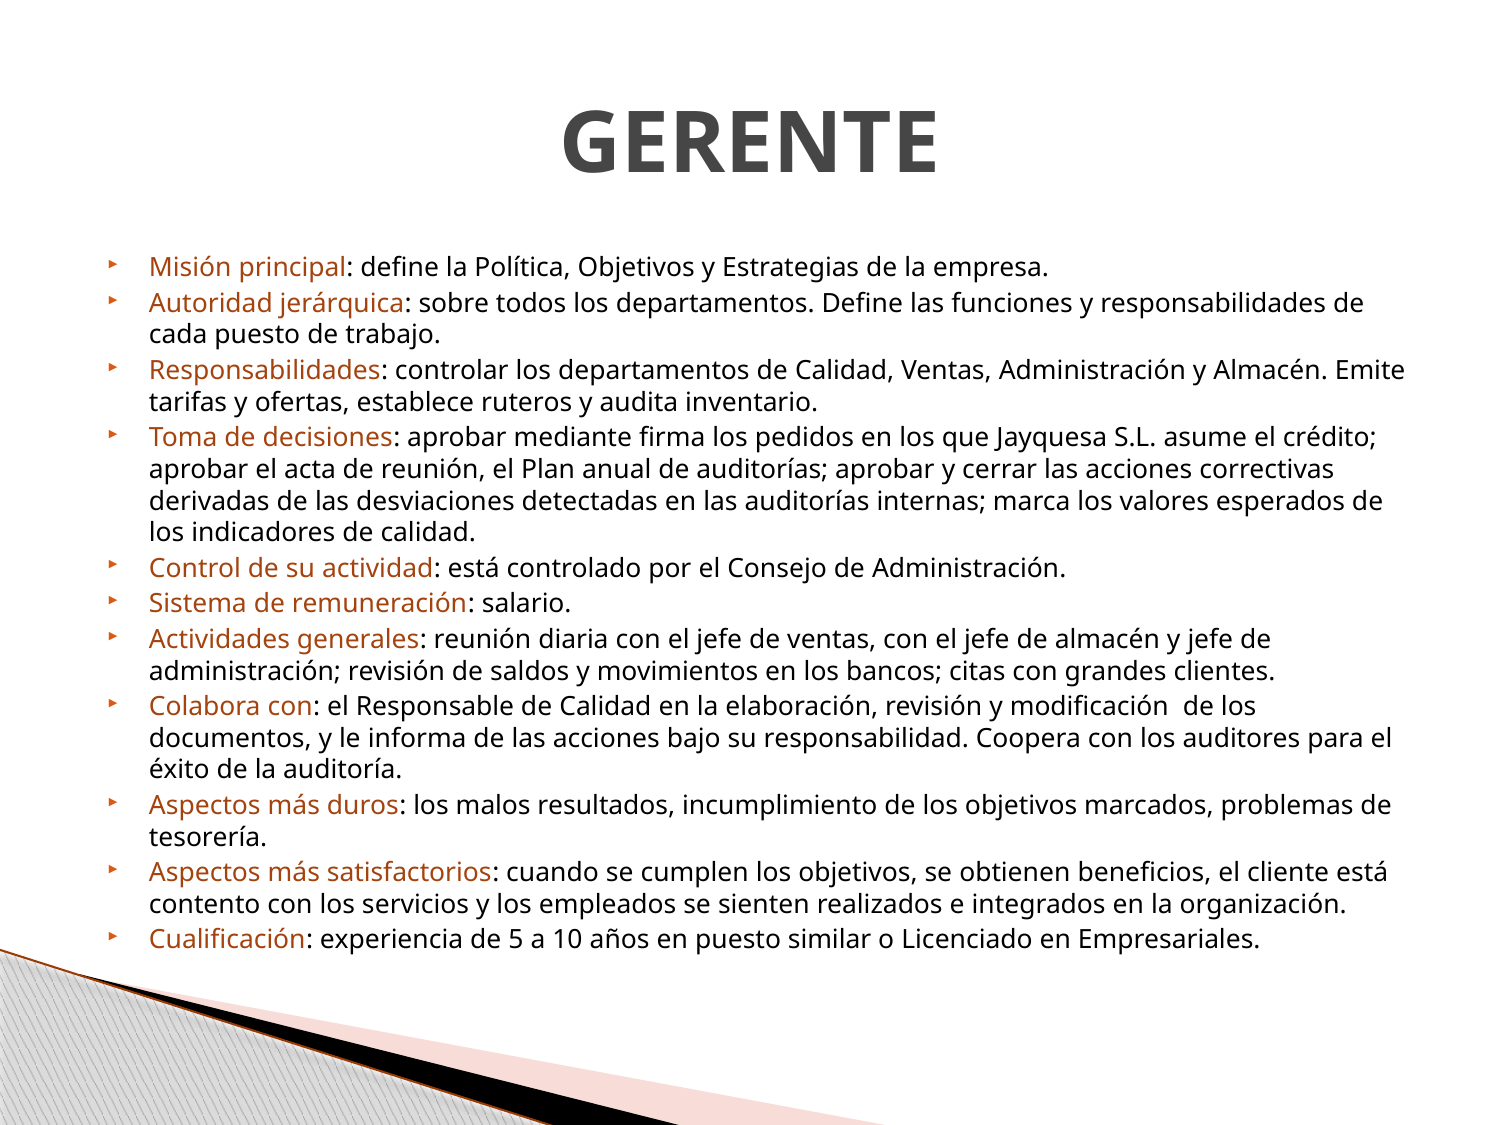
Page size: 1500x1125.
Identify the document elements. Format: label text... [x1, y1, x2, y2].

list Misión principal: define la Política, Objetivos y Estrategias de la empresa. Autoridad jerárquica: sobre todos los departamentos. Define las funciones y responsabilidades de cada puesto de trabajo. Responsabilidades: controlar los departamentos de Calidad, Ventas, Administración y Almacén. Emite tarifas y ofertas, establece ruteros y audita inventario. Toma de decisiones: aprobar mediante firma los pedidos en los que Jayquesa S.L. asume el crédito; aprobar el acta de reunión, el Plan anual de auditorías; aprobar y cerrar las acciones correctivas derivadas de las desviaciones detectadas en las auditorías internas; marca los valores esperados de los indicadores de calidad. Control de su actividad: está controlado por el Consejo de Administración. Sistema de remuneración: salario. Actividades generales: reunión diaria con el jefe de ventas, con el jefe de almacén y jefe de administración; revisión de saldos y movimientos en los bancos; citas con grandes clientes. Colabora con: el Responsable de Calidad en la elaboración, revisión y modificación de los documentos, y le informa de las acciones bajo su responsabilidad. Coopera con los auditores para el éxito de la auditoría. Aspectos más duros: los malos resultados, incumplimiento de los objetivos marcados, problemas de tesorería. Aspectos más satisfactorios: cuando se cumplen los objetivos, se obtienen beneficios, el cliente está contento con los servicios y los empleados se sienten realizados e integrados en la organización. Cualificación: experiencia de 5 a 10 años en puesto similar o Licenciado en Empresariales. [75, 243, 1425, 985]
title GERENTE [75, 45, 1425, 233]
